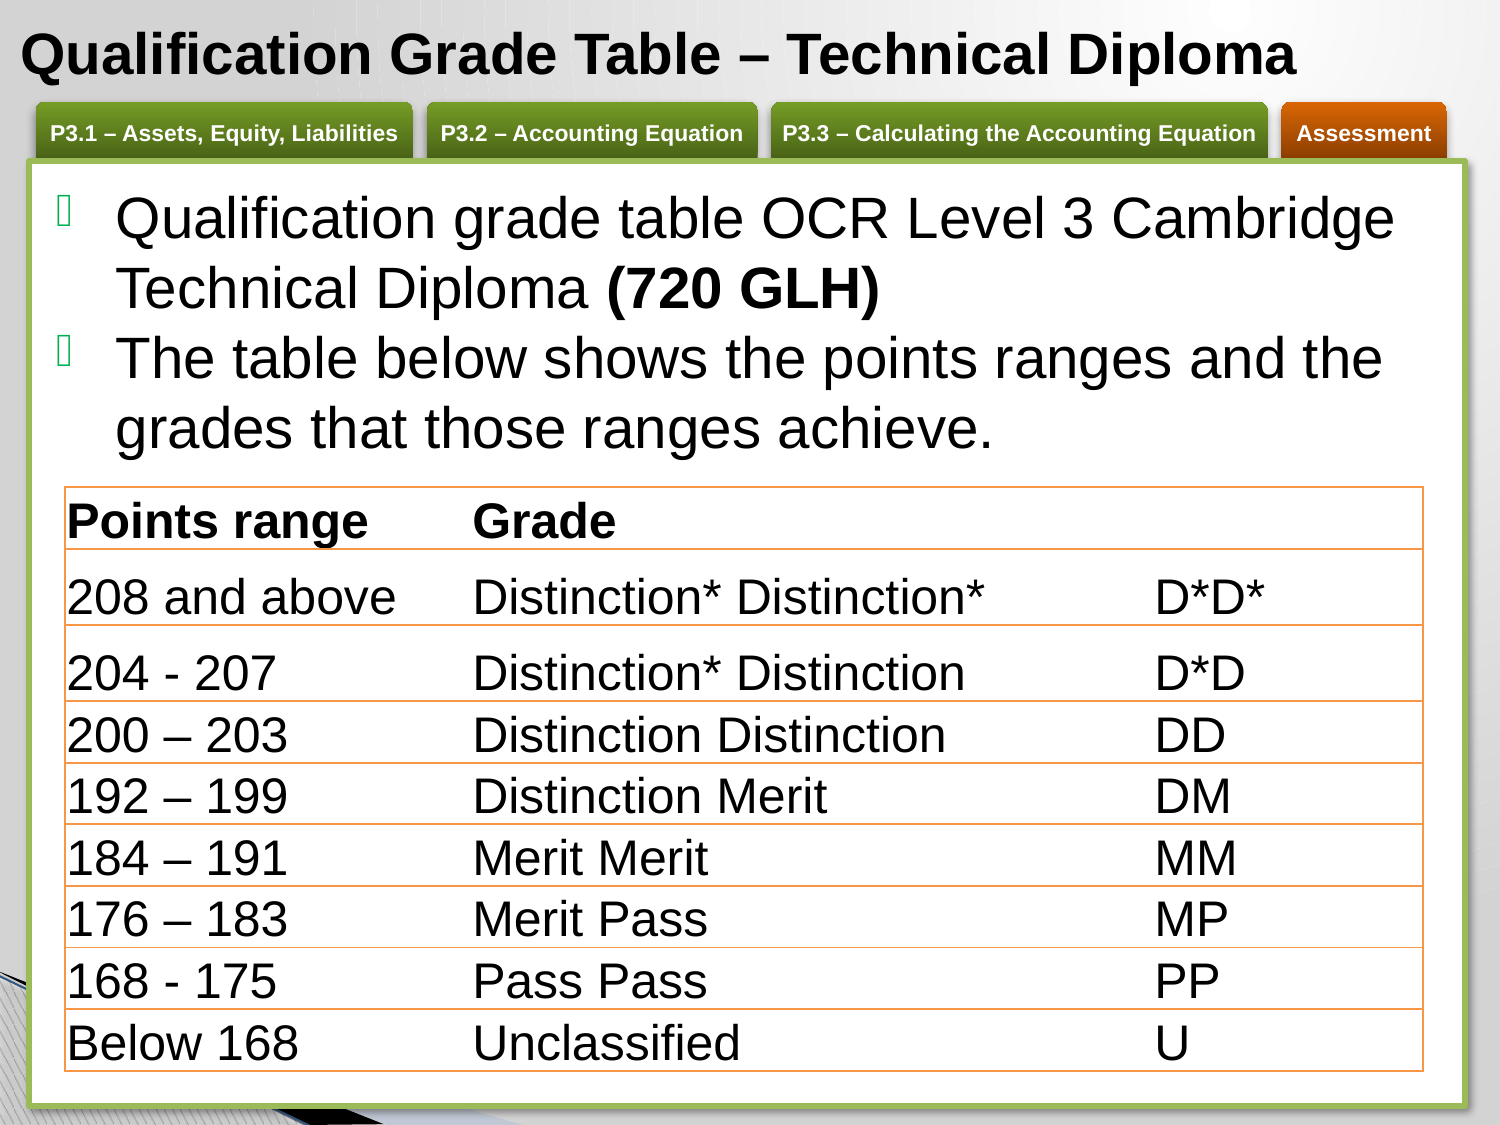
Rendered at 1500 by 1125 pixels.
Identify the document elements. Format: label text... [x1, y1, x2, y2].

table_cell 176 – 183 [66, 887, 471, 947]
table_cell MP [1153, 887, 1422, 947]
table_cell 204 - 207 [66, 626, 471, 700]
table_cell 200 – 203 [66, 702, 471, 762]
table_cell Distinction Merit [471, 764, 1153, 823]
table_cell D*D* [1153, 550, 1422, 624]
table_cell PP [1153, 948, 1422, 1008]
table_cell Distinction Distinction [471, 702, 1153, 762]
text_box e [551, 0, 603, 5]
table_header Points range [66, 488, 471, 548]
table_cell Unclassified [471, 1010, 1153, 1070]
table_cell U [1153, 1010, 1422, 1070]
title Qualification Grade Table – Technical Diploma [5, 0, 1447, 102]
text_box Qualification grade table OCR Level 3 Cambridge Technical Diploma (720 GLH) The table below shows the points ranges and the grades that those ranges achieve. [41, 172, 1447, 468]
table_header Grade [471, 488, 1153, 548]
table_cell Pass Pass [471, 948, 1153, 1008]
table_cell DM [1153, 764, 1422, 823]
table_cell D*D [1153, 626, 1422, 700]
table_header [1153, 488, 1422, 548]
table_cell Merit Merit [471, 825, 1153, 885]
table_cell Below 168 [66, 1010, 471, 1070]
table_cell Merit Pass [471, 887, 1153, 947]
table_cell Distinction* Distinction* [471, 550, 1153, 624]
table_cell MM [1153, 825, 1422, 885]
table_cell 192 – 199 [66, 764, 471, 823]
table_cell 168 - 175 [66, 948, 471, 1008]
table_cell 184 – 191 [66, 825, 471, 885]
table_cell 208 and above [66, 550, 471, 624]
table_cell DD [1153, 702, 1422, 762]
picture [281, 1114, 303, 1125]
table_cell Distinction* Distinction [471, 626, 1153, 700]
